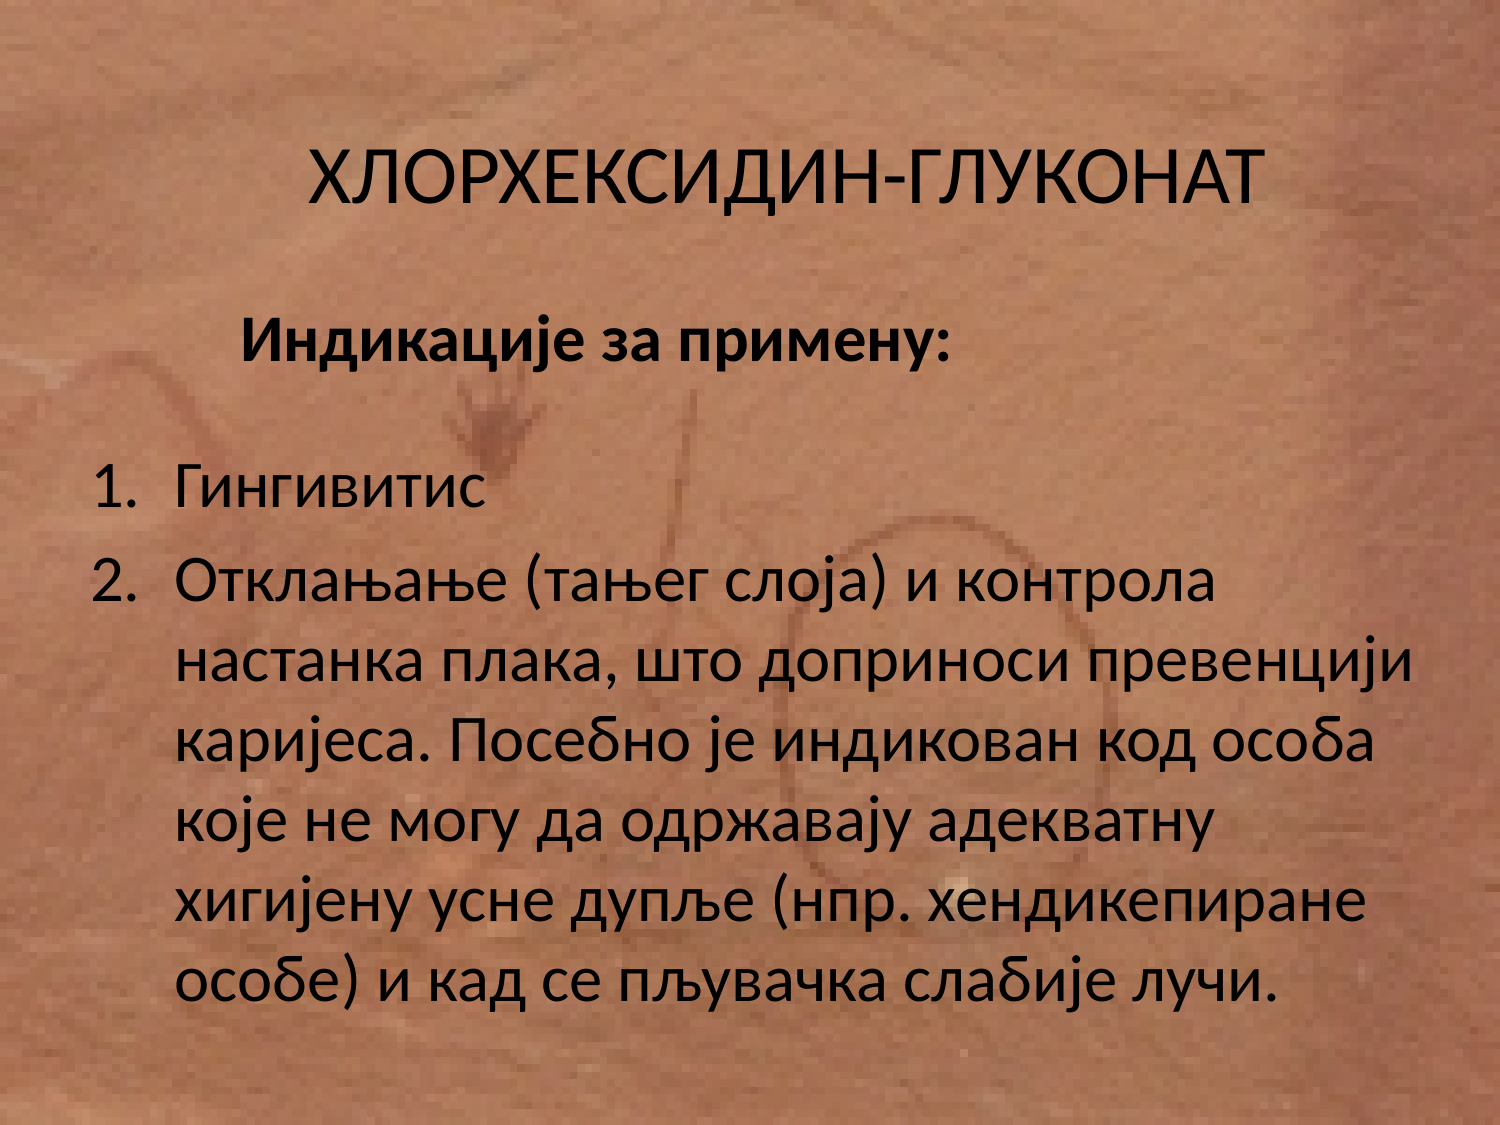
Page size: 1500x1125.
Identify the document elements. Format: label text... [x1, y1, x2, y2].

picture [0, 0, 1500, 1125]
subtitle Индикације за примену: Гингивитис Отклањање (тањег слоја) и контрола настанка плака, што доприноси превенцији каријеса. Посебно је индикован код особа које не могу да одржавају адекватну хигијену усне дупље (нпр. хендикепиране особе) и кад се пљувачка слабије лучи. [75, 287, 1463, 1025]
title ХЛОРХЕКСИДИН-ГЛУКОНАТ [150, 50, 1425, 287]
